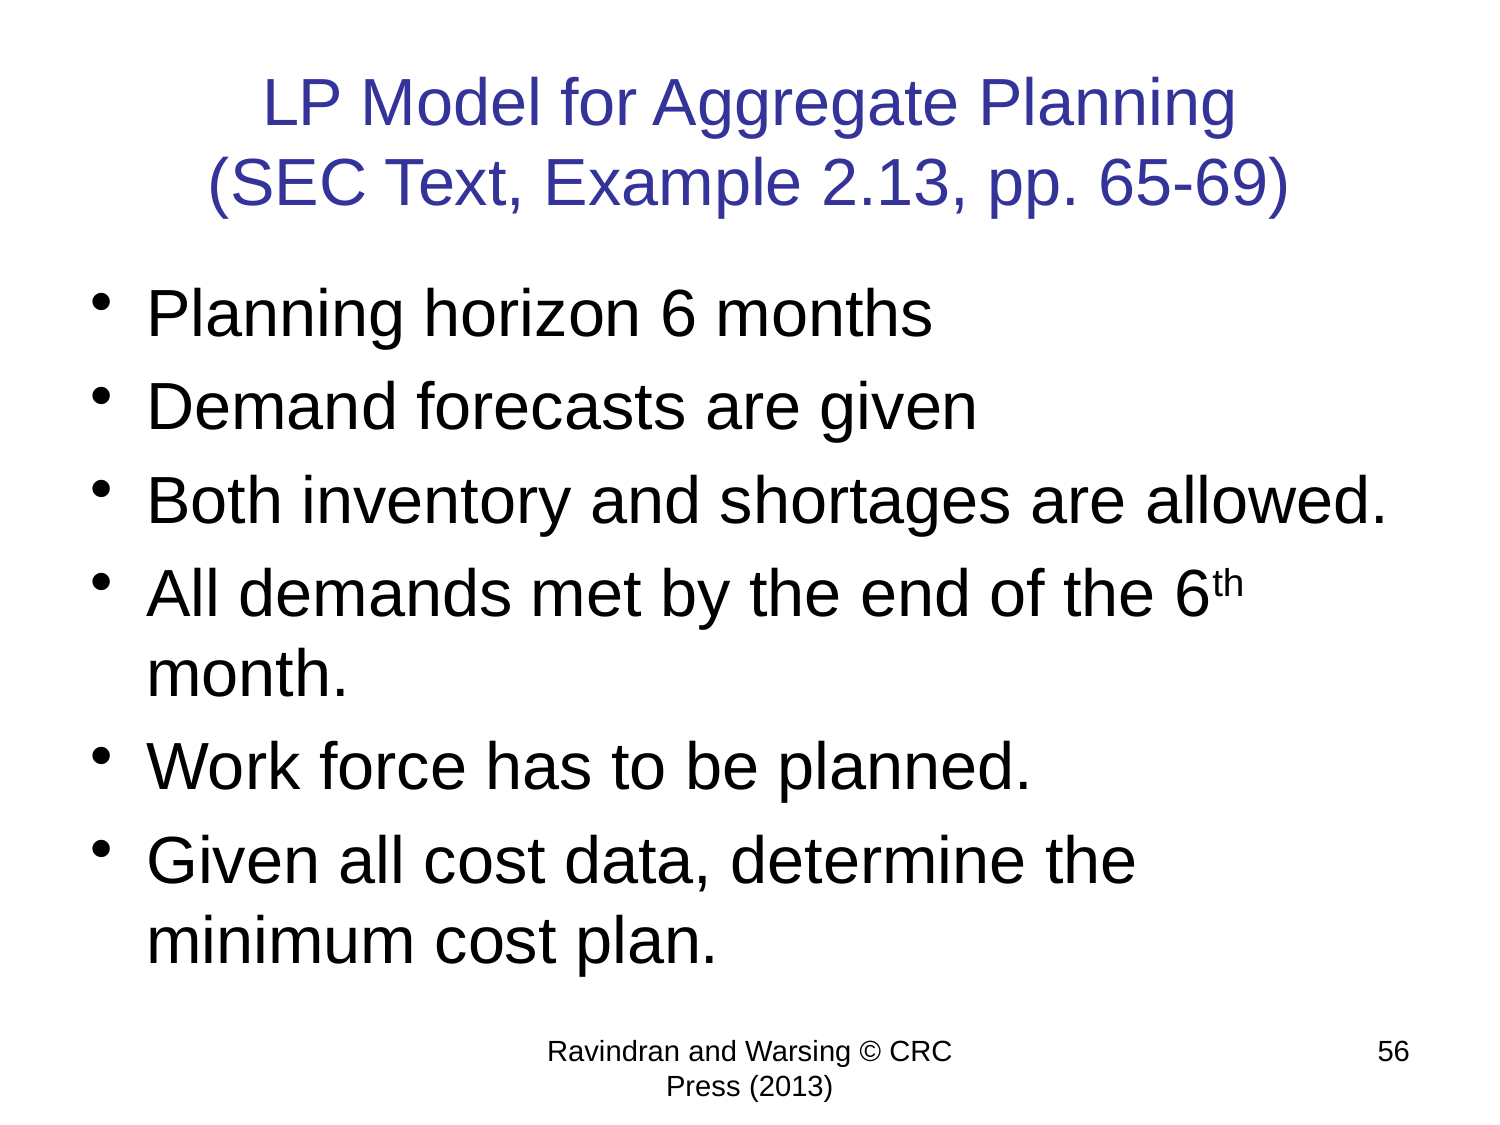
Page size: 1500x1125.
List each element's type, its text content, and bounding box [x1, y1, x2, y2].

footer Ravindran and Warsing © CRC Press (2013) [512, 1024, 988, 1103]
slide_number 56 [1074, 1024, 1425, 1103]
title LP Model for Aggregate Planning (SEC Text, Example 2.13, pp. 65-69) [74, 44, 1426, 233]
list Planning horizon 6 months Demand forecasts are given Both inventory and shortages are allowed. All demands met by the end of the 6th month. Work force has to be planned. Given all cost data, determine the minimum cost plan. [74, 262, 1426, 1006]
